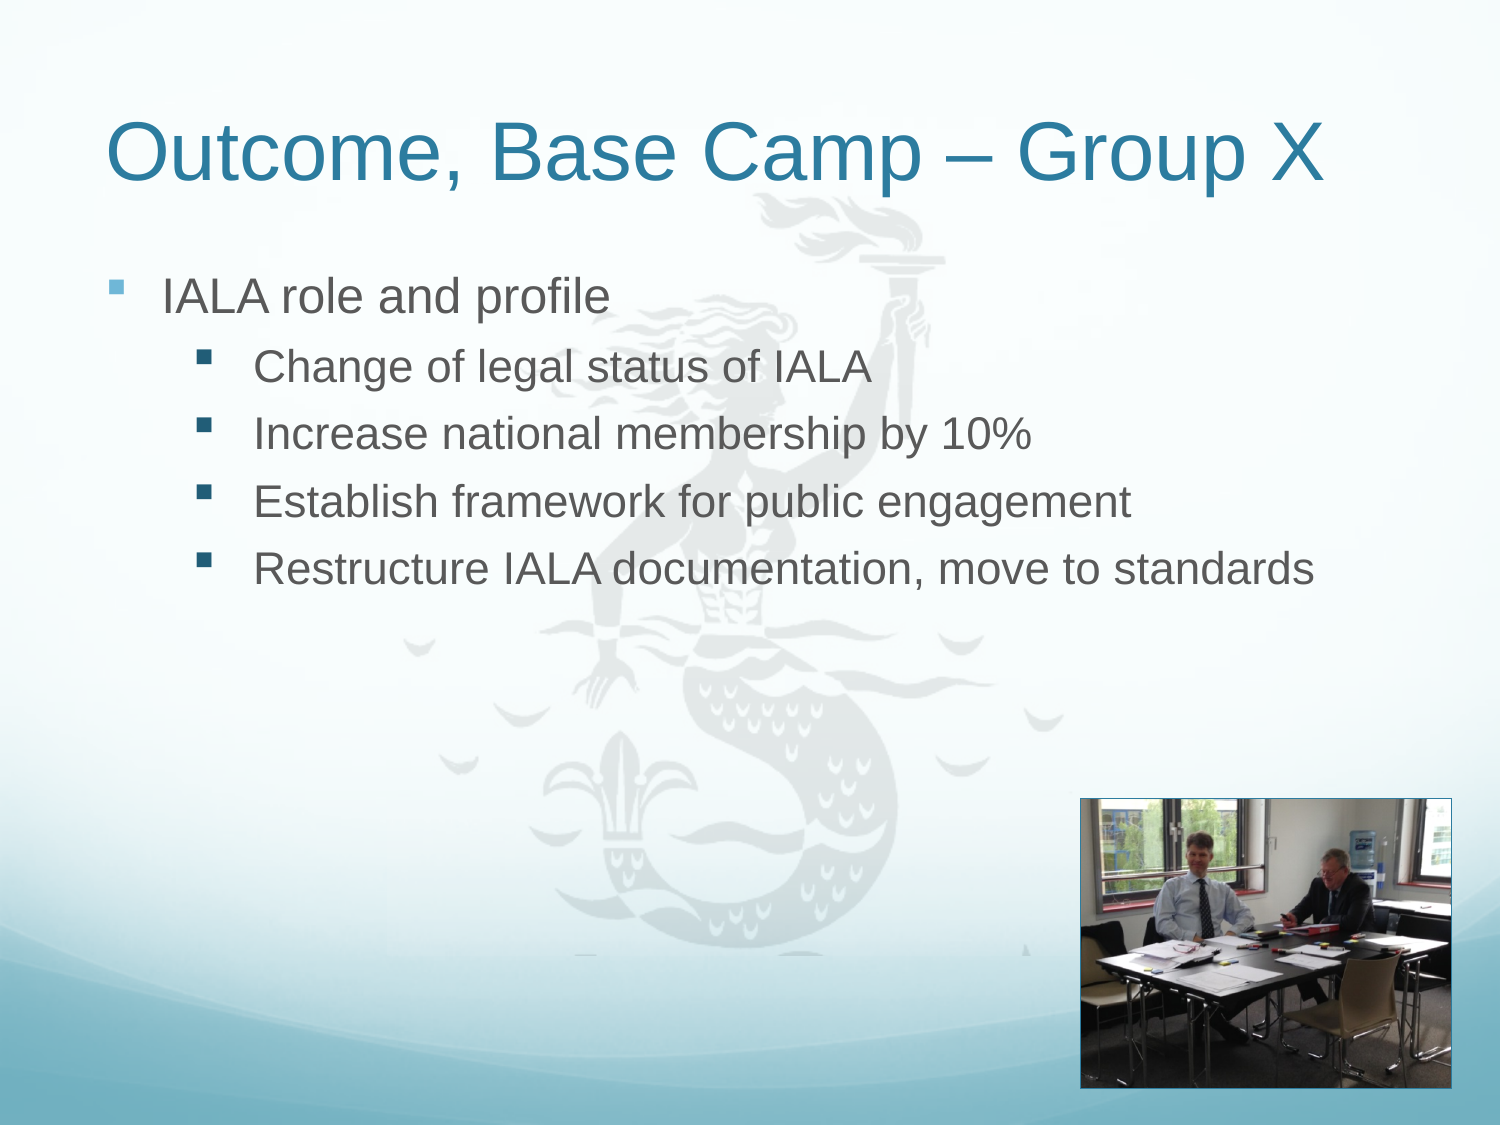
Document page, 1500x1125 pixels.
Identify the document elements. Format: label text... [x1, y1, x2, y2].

picture [1080, 798, 1452, 1089]
list IALA role and profile Change of legal status of IALA Increase national membership by 10% Establish framework for public engagement Restructure IALA documentation, move to standards [90, 256, 1410, 1071]
title Outcome, Base Camp – Group X [90, 61, 1410, 205]
